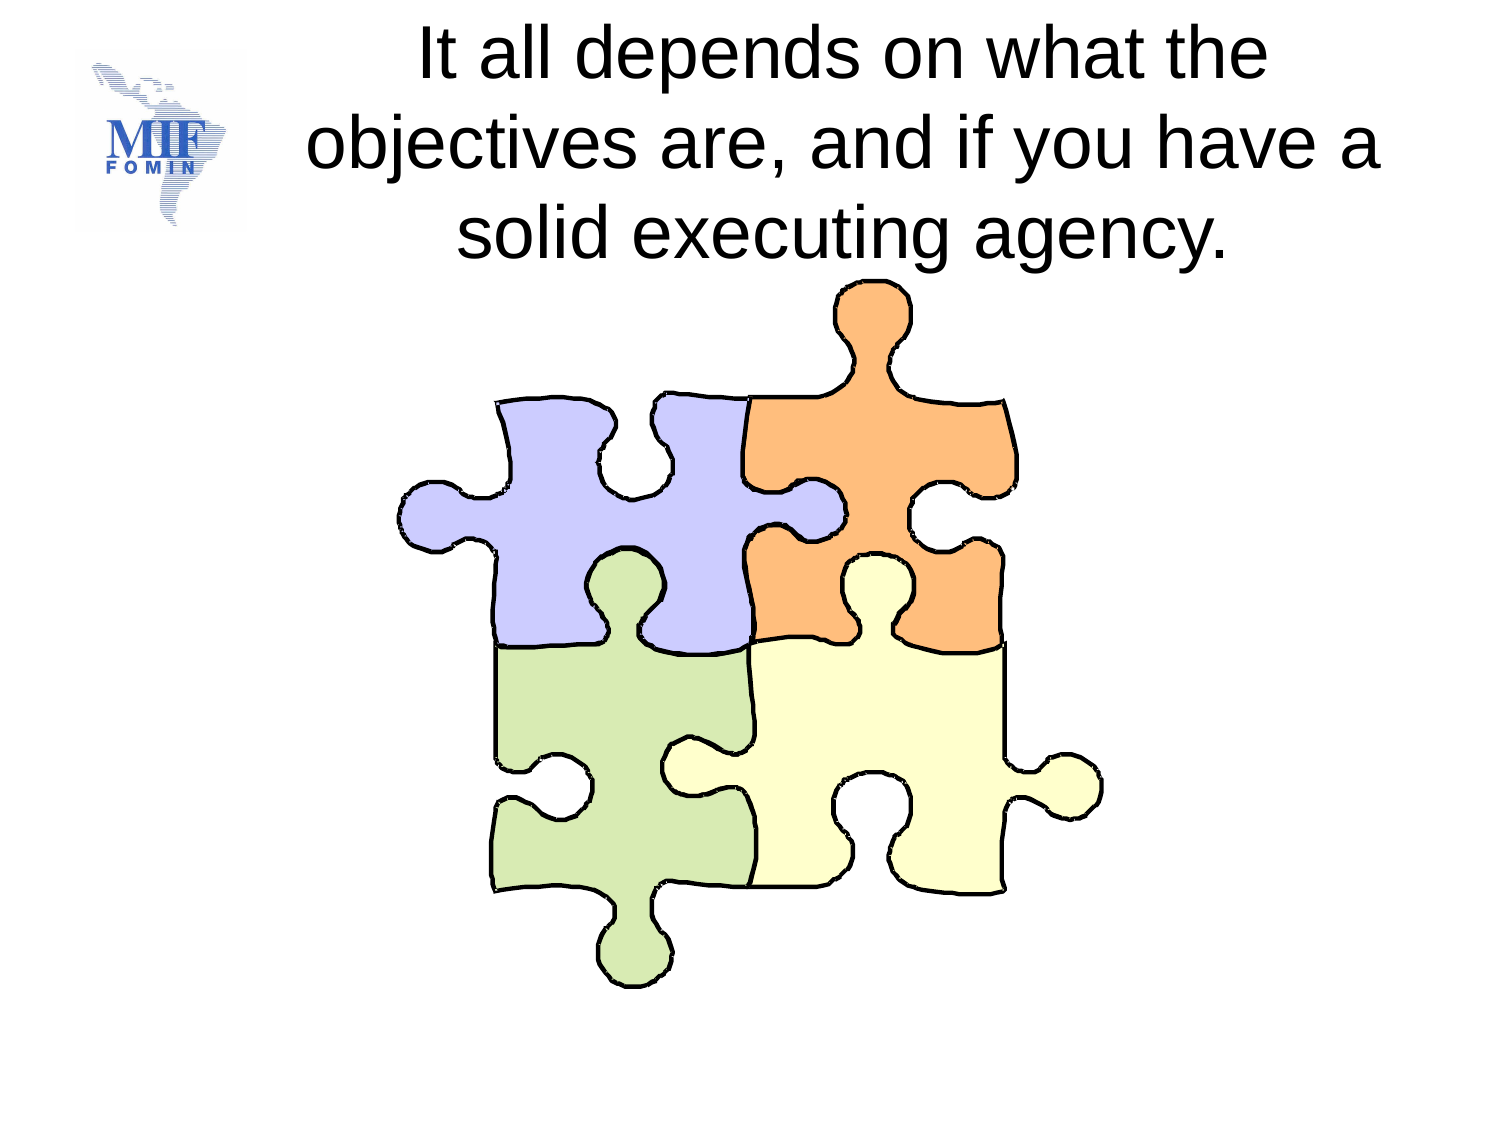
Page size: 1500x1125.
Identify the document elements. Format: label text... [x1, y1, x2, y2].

title It all depends on what the objectives are, and if you have a solid executing agency. [262, 44, 1426, 233]
picture [75, 49, 247, 232]
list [379, 262, 1120, 1006]
